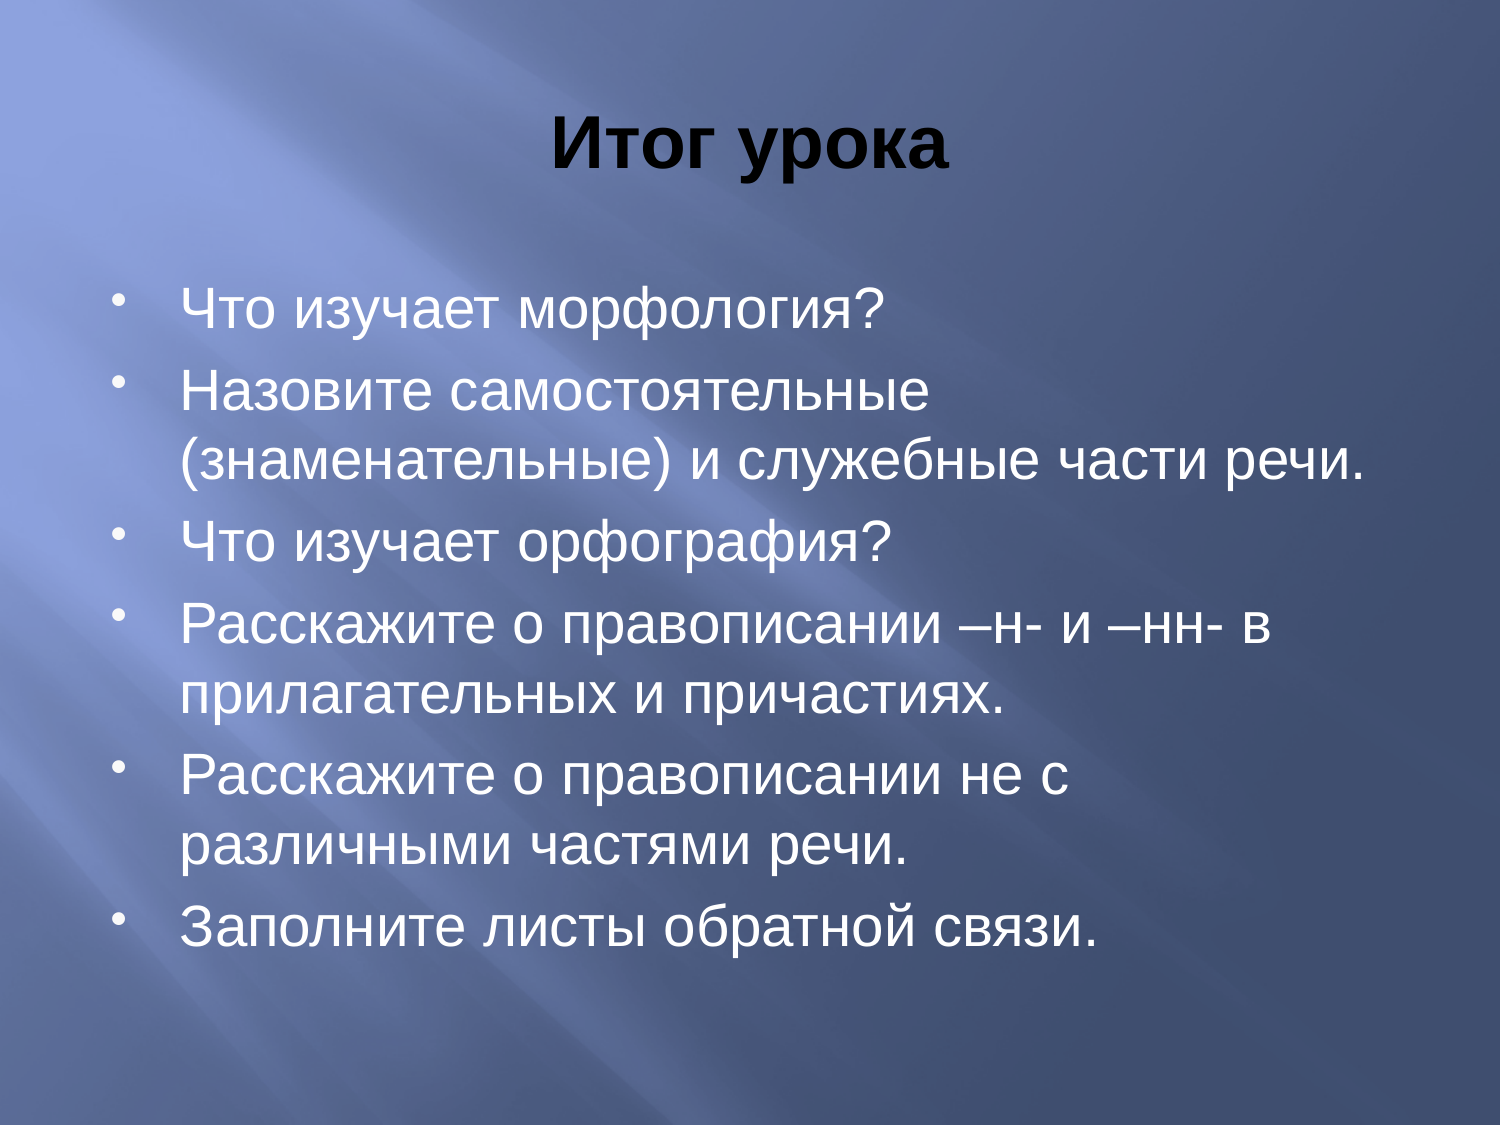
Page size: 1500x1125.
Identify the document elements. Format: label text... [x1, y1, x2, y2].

list Что изучает морфология? Назовите самостоятельные (знаменательные) и служебные части речи. Что изучает орфография? Расскажите о правописании –н- и –нн- в прилагательных и причастиях. Расскажите о правописании не с различными частями речи. Заполните листы обратной связи. [75, 262, 1425, 1035]
title Итог урока [75, 45, 1425, 233]
